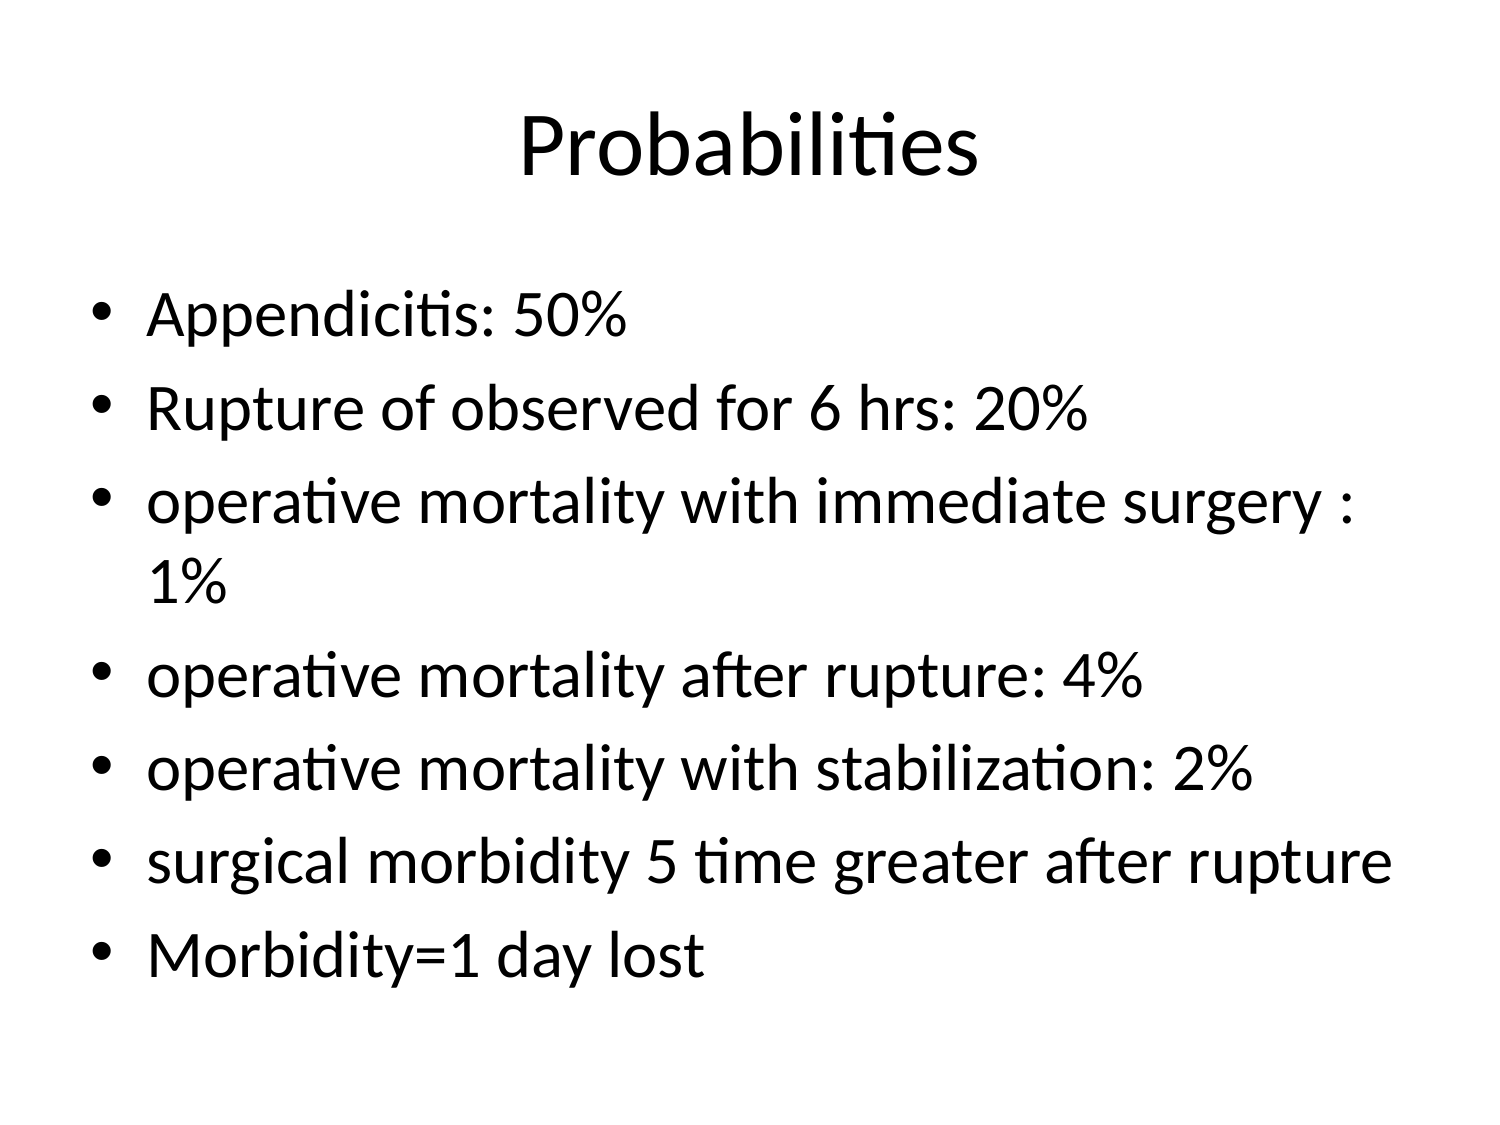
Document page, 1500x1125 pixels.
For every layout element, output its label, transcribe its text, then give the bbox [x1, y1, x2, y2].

title Probabilities [75, 45, 1425, 233]
list Appendicitis: 50% Rupture of observed for 6 hrs: 20% operative mortality with immediate surgery : 1% operative mortality after rupture: 4% operative mortality with stabilization: 2% surgical morbidity 5 time greater after rupture Morbidity=1 day lost [75, 262, 1425, 1005]
